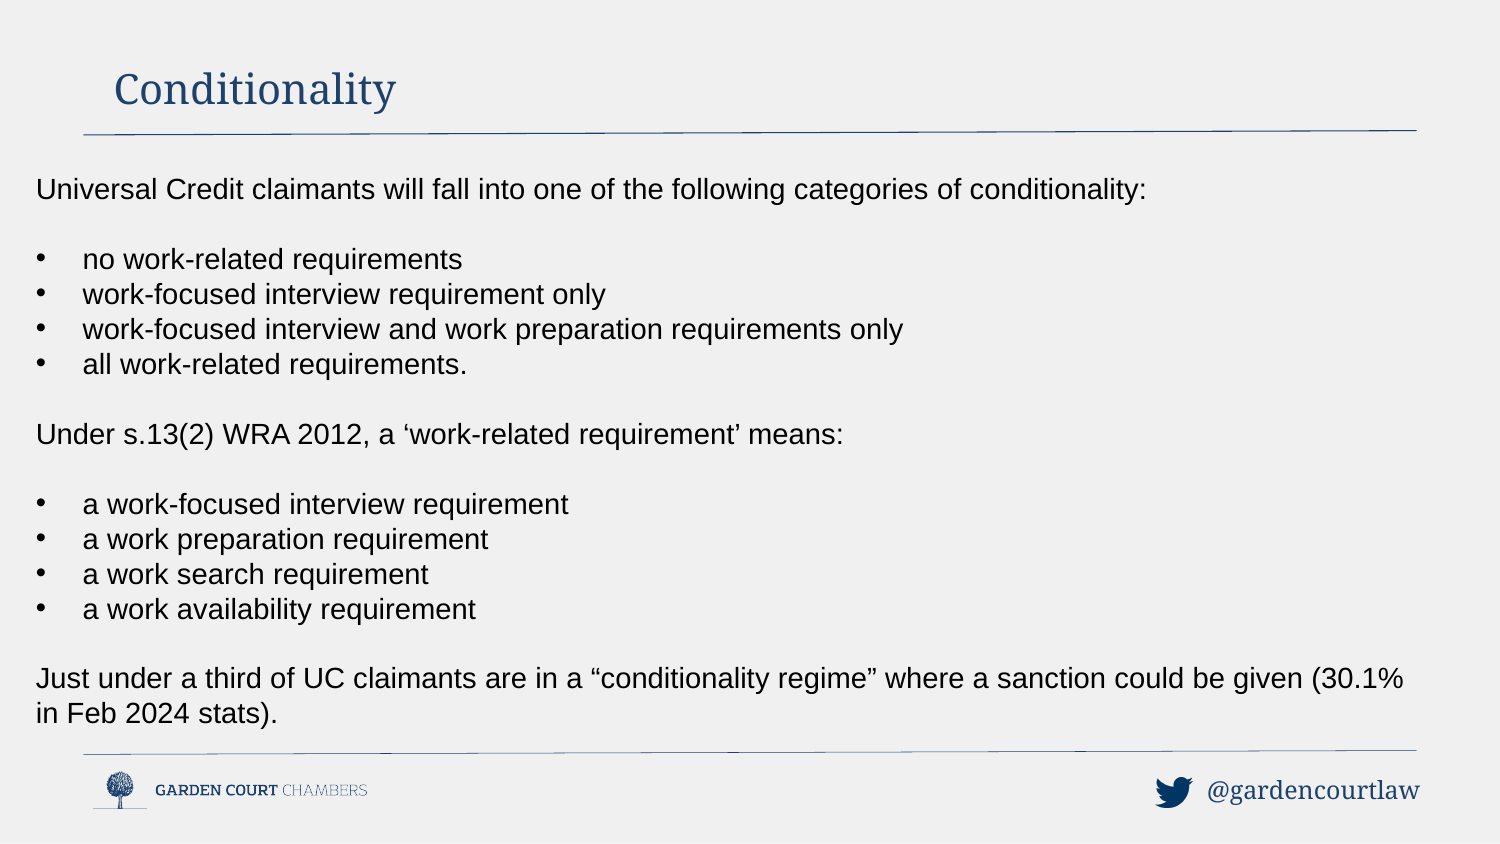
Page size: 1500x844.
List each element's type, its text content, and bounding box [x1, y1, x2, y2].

list Conditionality [98, 61, 957, 111]
picture [1155, 777, 1193, 808]
picture [93, 773, 367, 809]
text_box Universal Credit claimants will fall into one of the following categories of conditionality: no work-related requirements work-focused interview requirement only work-focused interview and work preparation requirements only all work-related requirements. Under s.13(2) WRA 2012, a ‘work-related requirement’ means: a work-focused interview requirement a work preparation requirement a work search requirement a work availability requirement Just under a third of UC claimants are in a “conditionality regime” where a sanction could be given (30.1% in Feb 2024 stats). [21, 163, 1433, 773]
